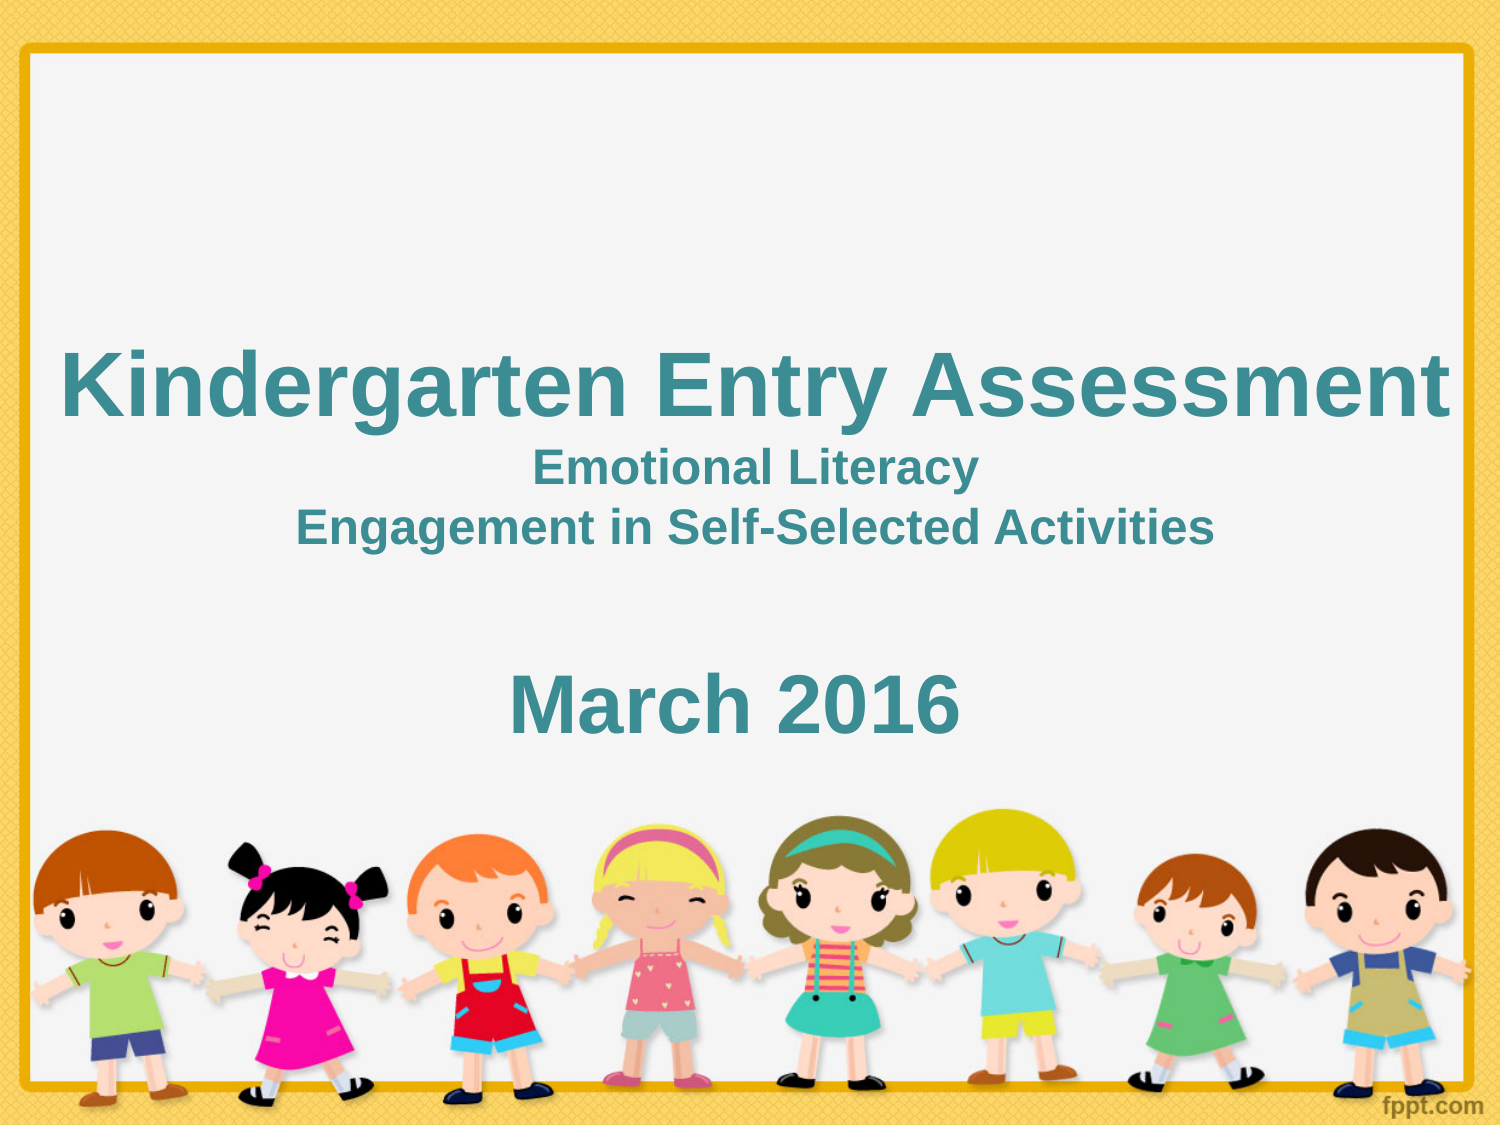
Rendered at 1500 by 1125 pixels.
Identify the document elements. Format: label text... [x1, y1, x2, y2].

text_box March 2016 [54, 612, 1417, 788]
picture [0, 0, 1500, 1125]
title Kindergarten Entry Assessment Emotional Literacy Engagement in Self-Selected Activities [5, 264, 1500, 615]
